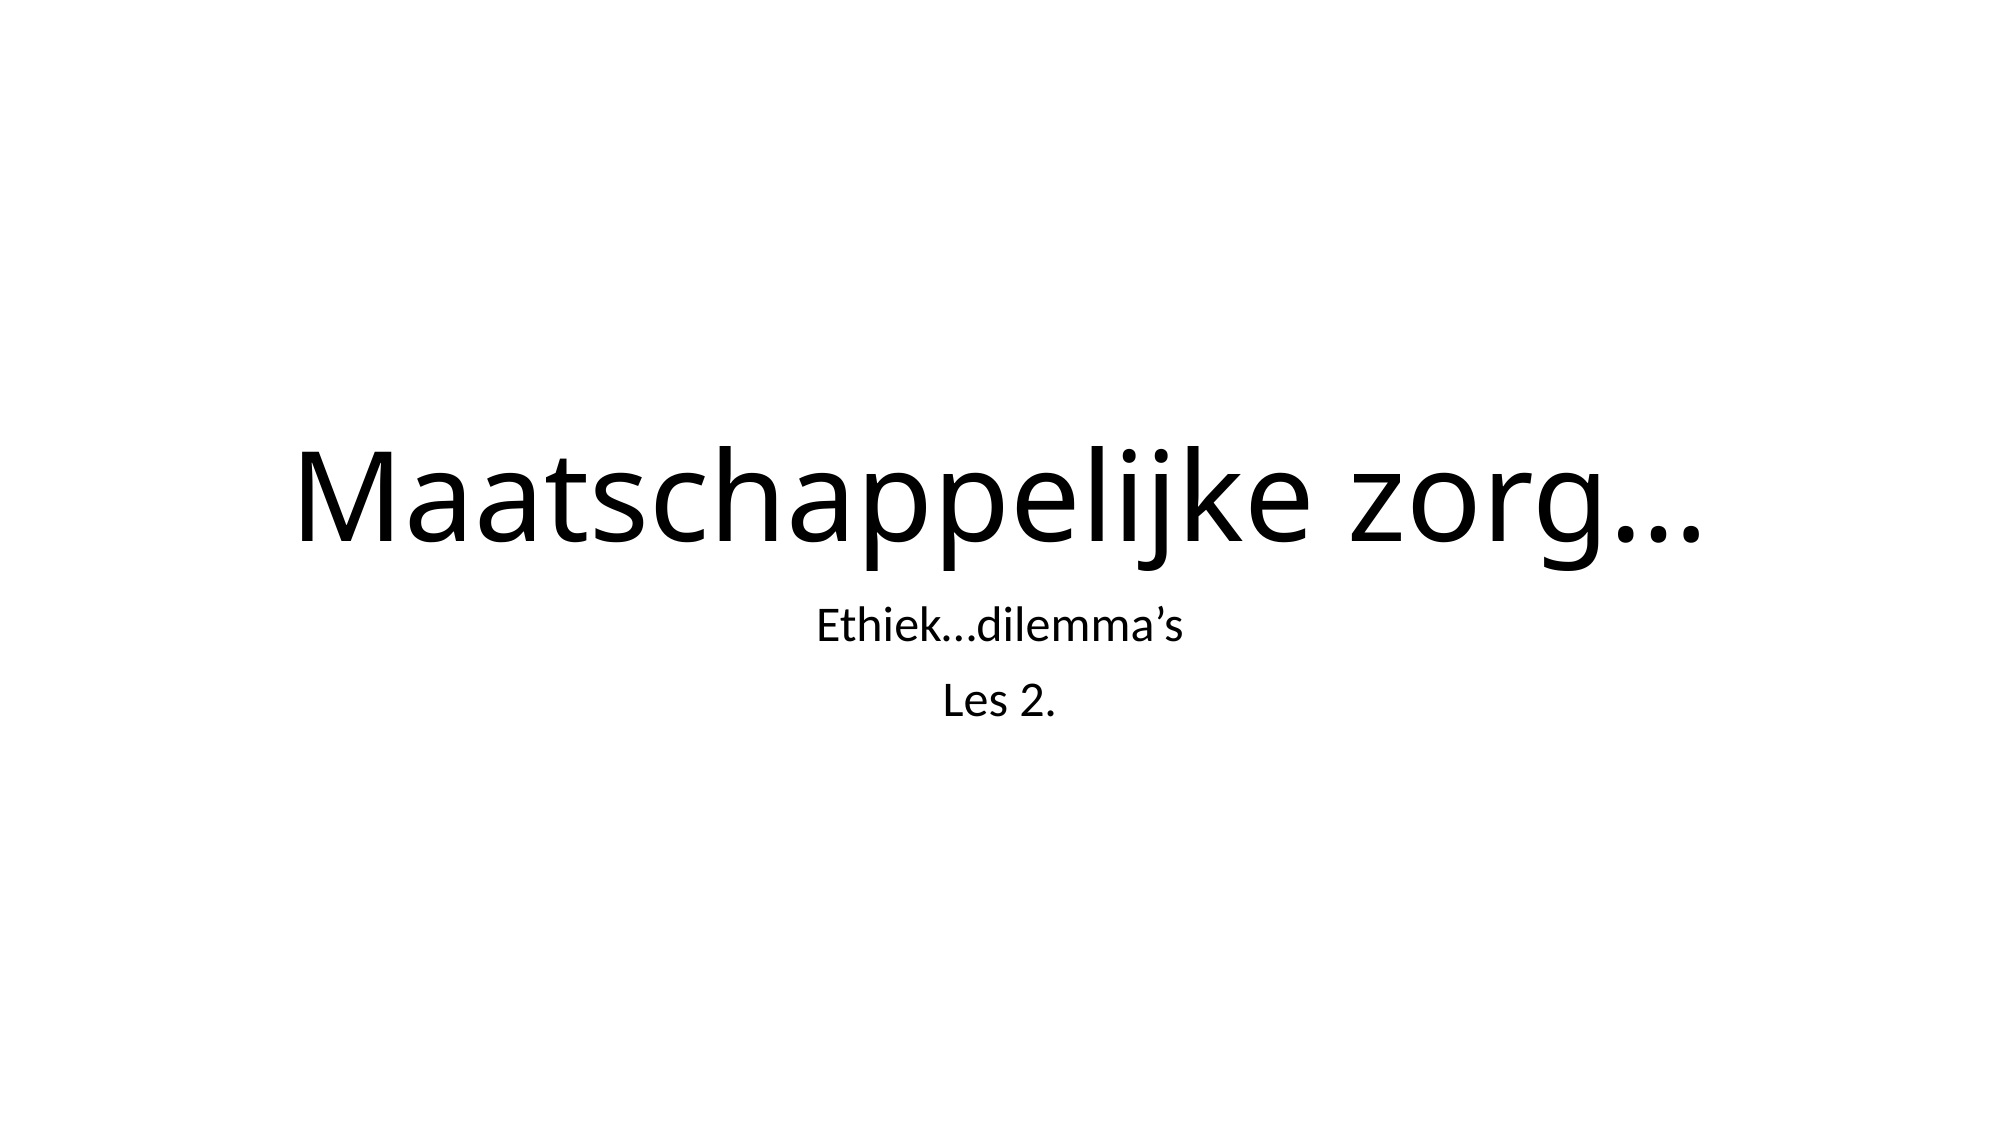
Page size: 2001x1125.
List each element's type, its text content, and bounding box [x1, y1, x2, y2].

title Maatschappelijke zorg… [249, 184, 1750, 576]
subtitle Ethiek…dilemma’s Les 2. [249, 590, 1750, 863]
